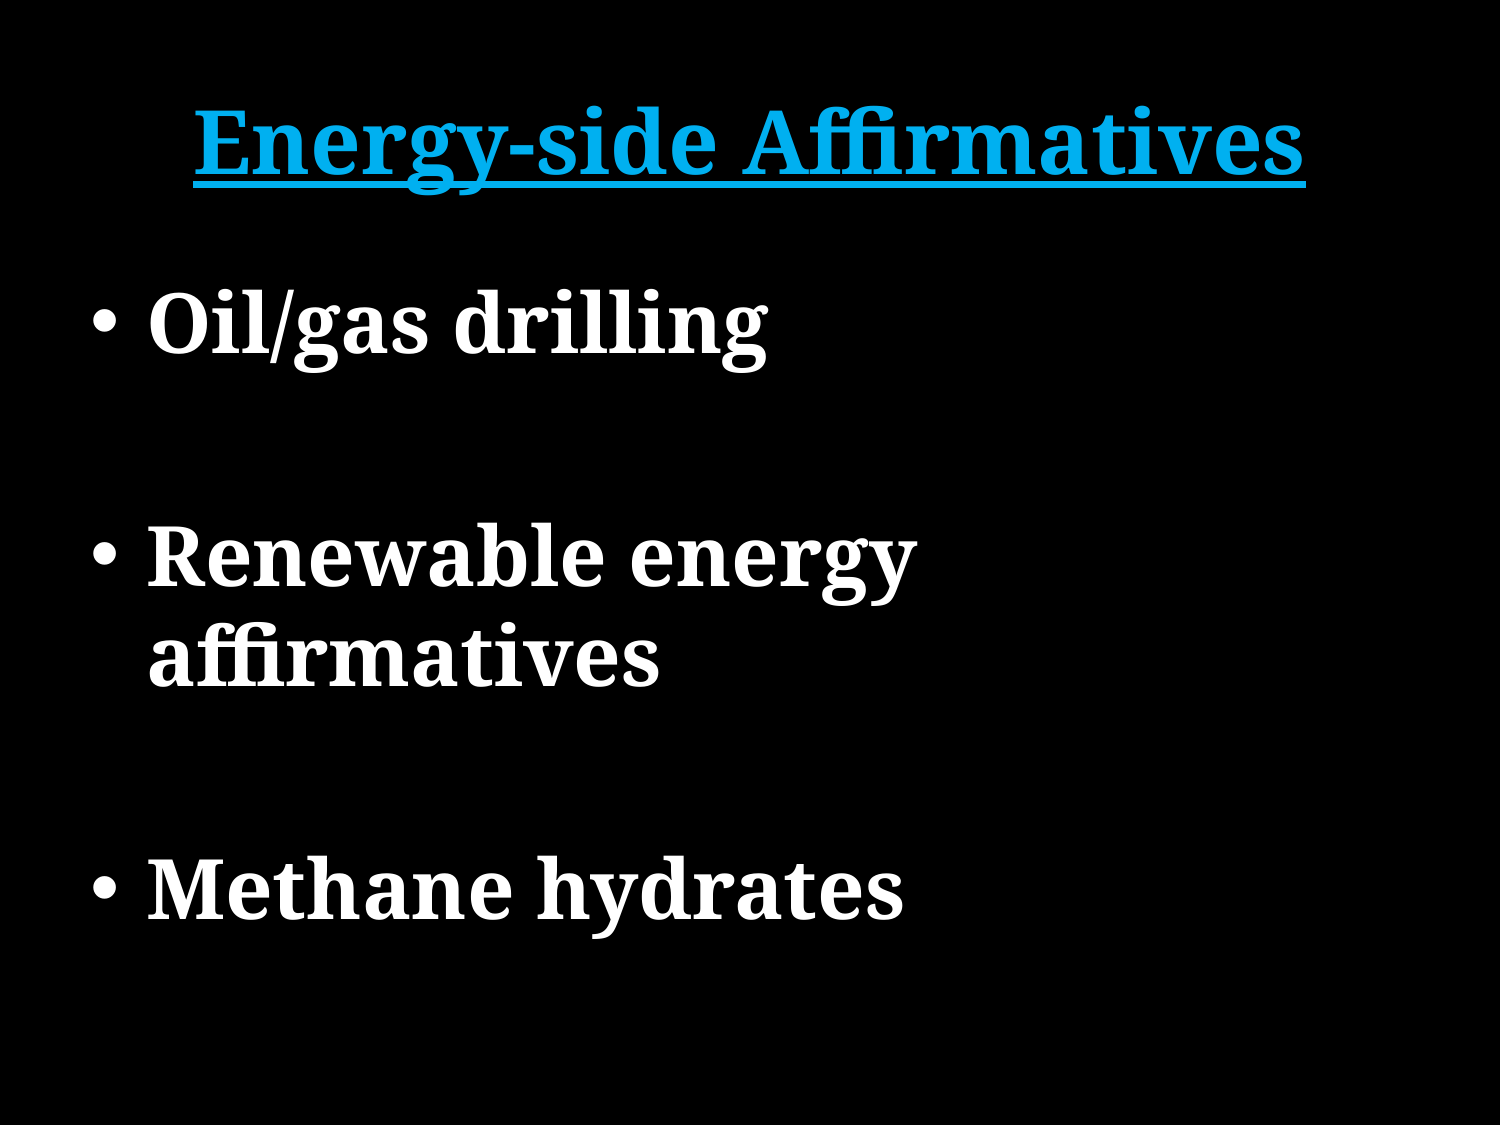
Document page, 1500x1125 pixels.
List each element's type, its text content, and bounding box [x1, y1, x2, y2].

list Oil/gas drilling Renewable energy affirmatives Methane hydrates [75, 262, 1425, 1005]
title Energy-side Affirmatives [75, 45, 1425, 233]
